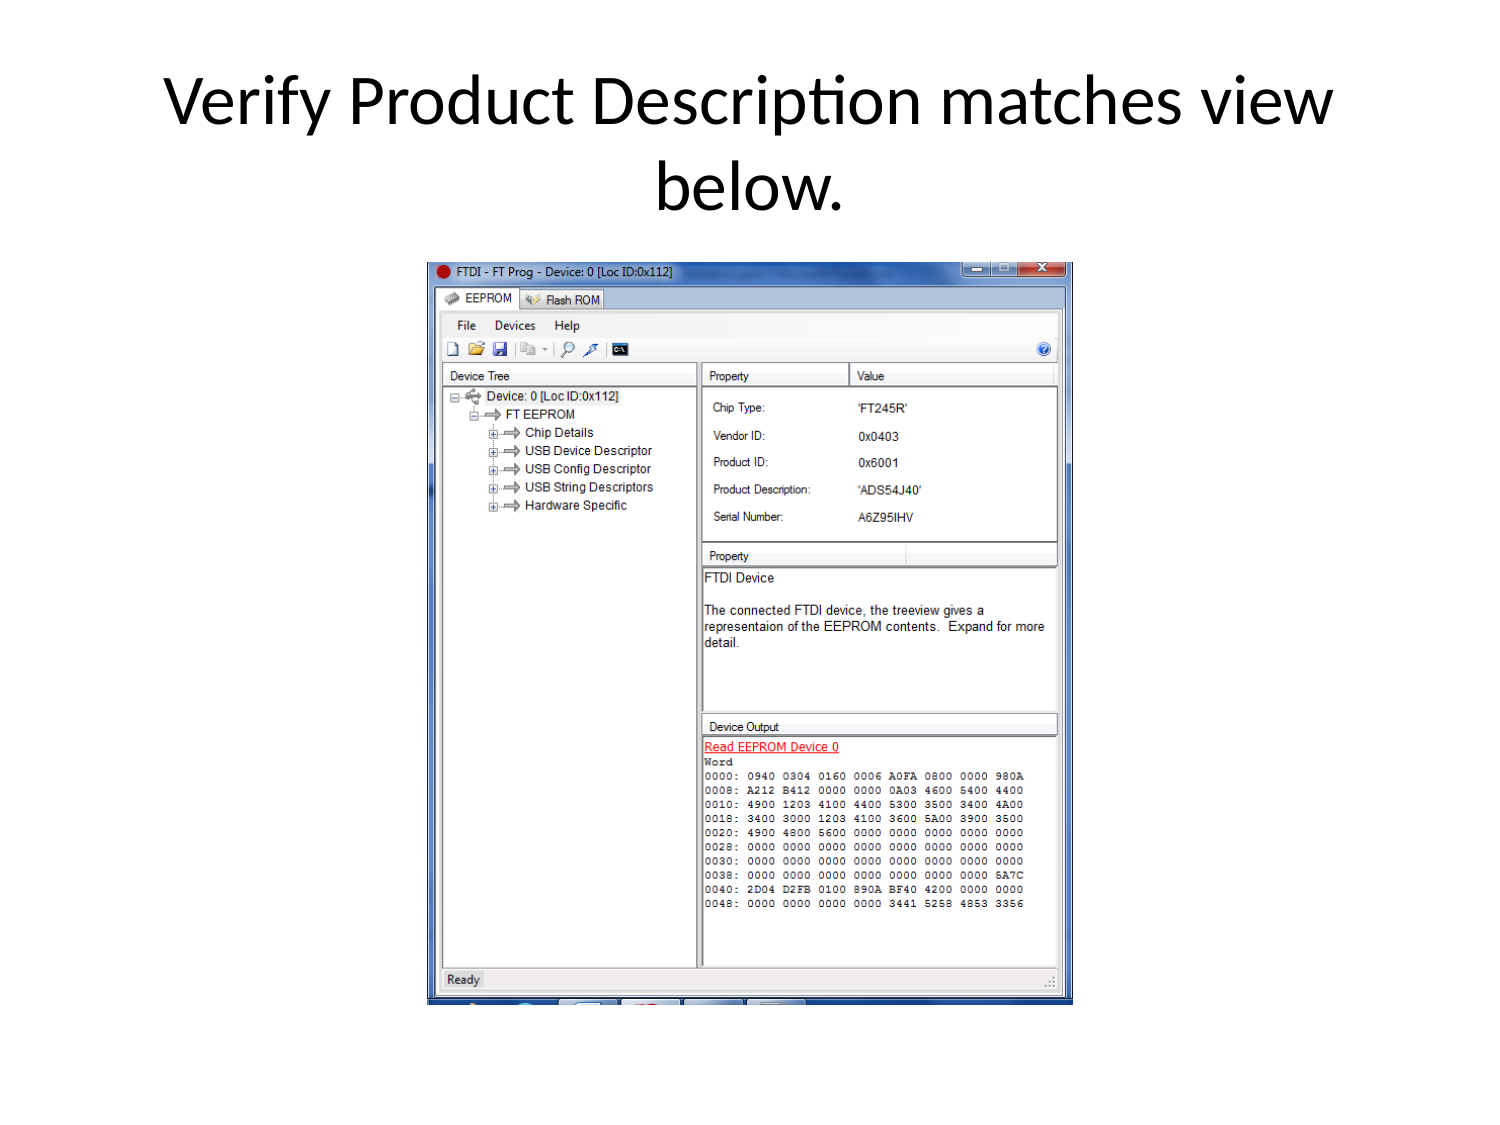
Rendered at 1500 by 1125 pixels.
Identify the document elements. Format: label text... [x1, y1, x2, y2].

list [427, 262, 1073, 1006]
title Verify Product Description matches view below. [75, 45, 1425, 233]
